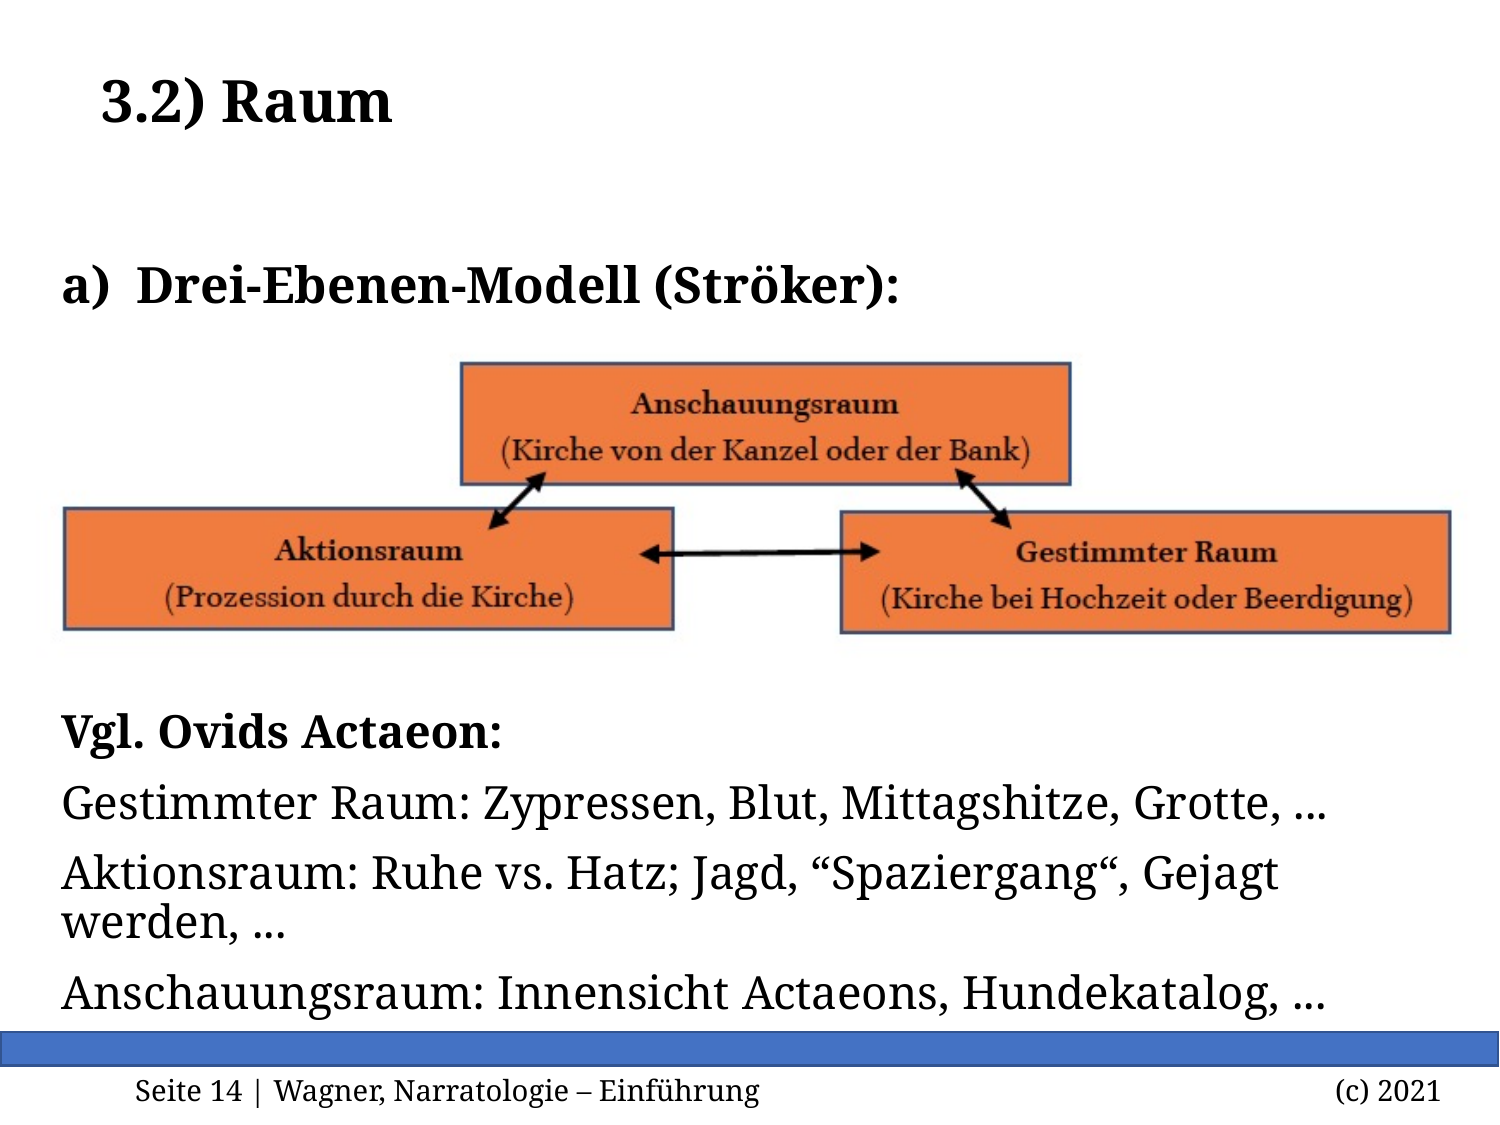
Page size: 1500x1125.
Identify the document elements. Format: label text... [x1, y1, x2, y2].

picture [10, 326, 1500, 664]
text_box [0, 1031, 1499, 1067]
text_box Drei-Ebenen-Modell (Ströker): Vgl. Ovids Actaeon: Gestimmter Raum: Zypressen, Blut, Mittagshitze, Grotte, ... Aktionsraum: Ruhe vs. Hatz; Jagd, “Spaziergang“, Gejagt werden, ... Anschauungsraum: Innensicht Actaeons, Hundekatalog, ... [46, 664, 1471, 887]
text_box Seite <Foliennummer> | Wagner, Narratologie – Einführung (c) 2021 [120, 1064, 1500, 1120]
title 3.2) Raum [101, 42, 1399, 164]
text_box Drei-Ebenen-Modell (Ströker): Vgl. Ovids Actaeon: Gestimmter Raum: Zypressen, Blut, Mittagshitze, Grotte, ... Aktionsraum: Ruhe vs. Hatz; Jagd, “Spaziergang“, Gejagt werden, ... Anschauungsraum: Innensicht Actaeons, Hundekatalog, ... [46, 172, 1471, 326]
